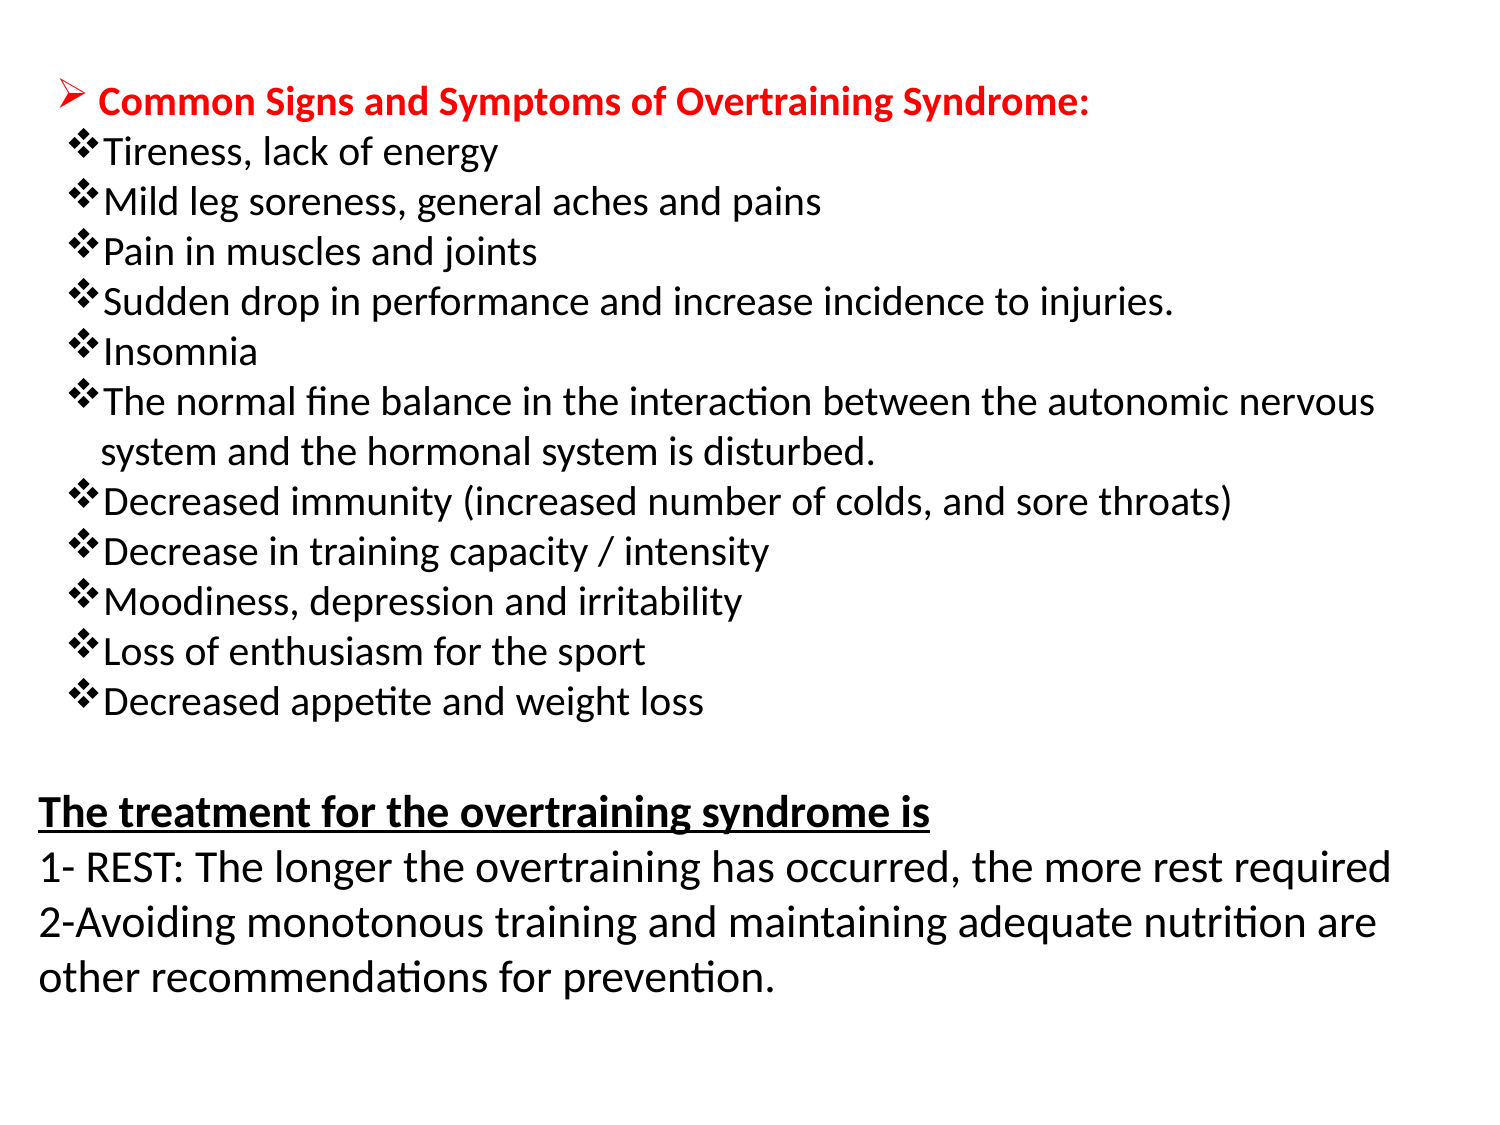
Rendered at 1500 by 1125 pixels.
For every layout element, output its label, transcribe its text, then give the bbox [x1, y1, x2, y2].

text_box Common Signs and Symptoms of Overtraining Syndrome: Tireness, lack of energy Mild leg soreness, general aches and pains Pain in muscles and joints Sudden drop in performance and increase incidence to injuries. Insomnia The normal fine balance in the interaction between the autonomic nervous system and the hormonal system is disturbed. Decreased immunity (increased number of colds, and sore throats) Decrease in training capacity / intensity Moodiness, depression and irritability Loss of enthusiasm for the sport Decreased appetite and weight loss [41, 66, 1447, 732]
text_box The treatment for the overtraining syndrome is 1- REST: The longer the overtraining has occurred, the more rest required 2-Avoiding monotonous training and maintaining adequate nutrition are other recommendations for prevention. [23, 774, 1471, 1009]
